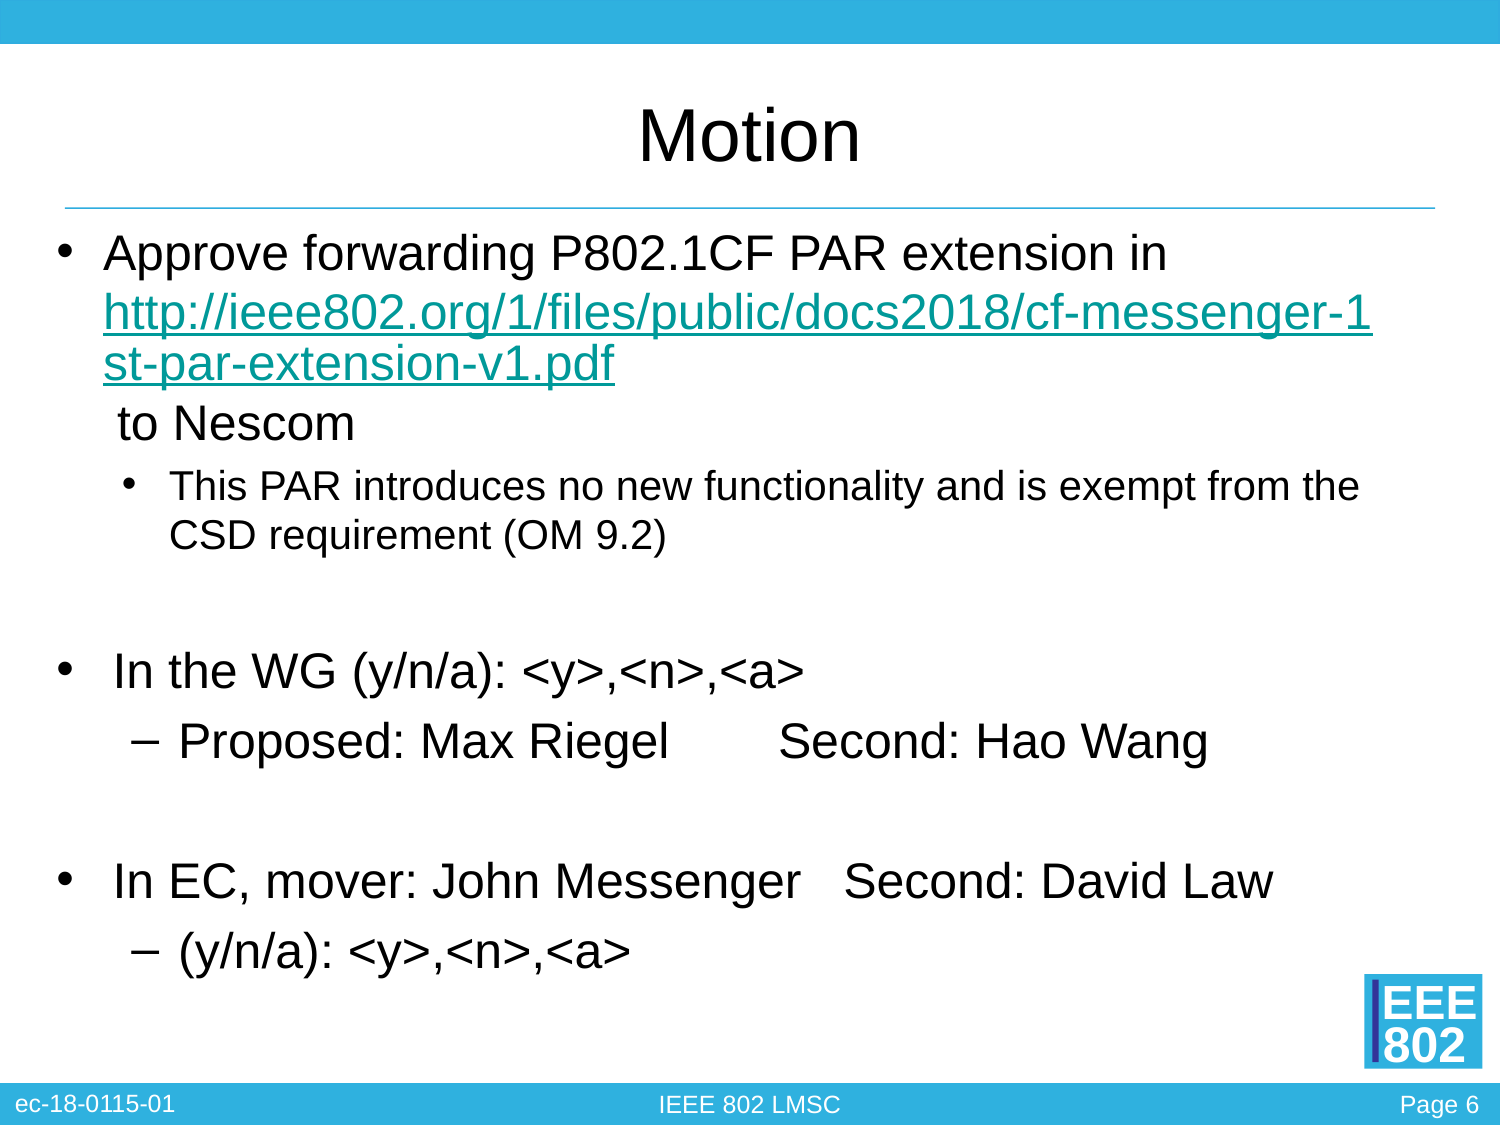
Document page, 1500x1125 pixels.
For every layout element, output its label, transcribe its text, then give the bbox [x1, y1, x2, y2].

title Motion [75, 66, 1425, 197]
list Approve forwarding P802.1CF PAR extension in http://ieee802.org/1/files/public/docs2018/cf-messenger-1st-par-extension-v1.pdf to Nescom This PAR introduces no new functionality and is exempt from the CSD requirement (OM 9.2) In the WG (y/n/a): <y>,<n>,<a> Proposed: Max Riegel Second: Hao Wang In EC, mover: John Messenger Second: David Law (y/n/a): <y>,<n>,<a> [41, 212, 1392, 1030]
